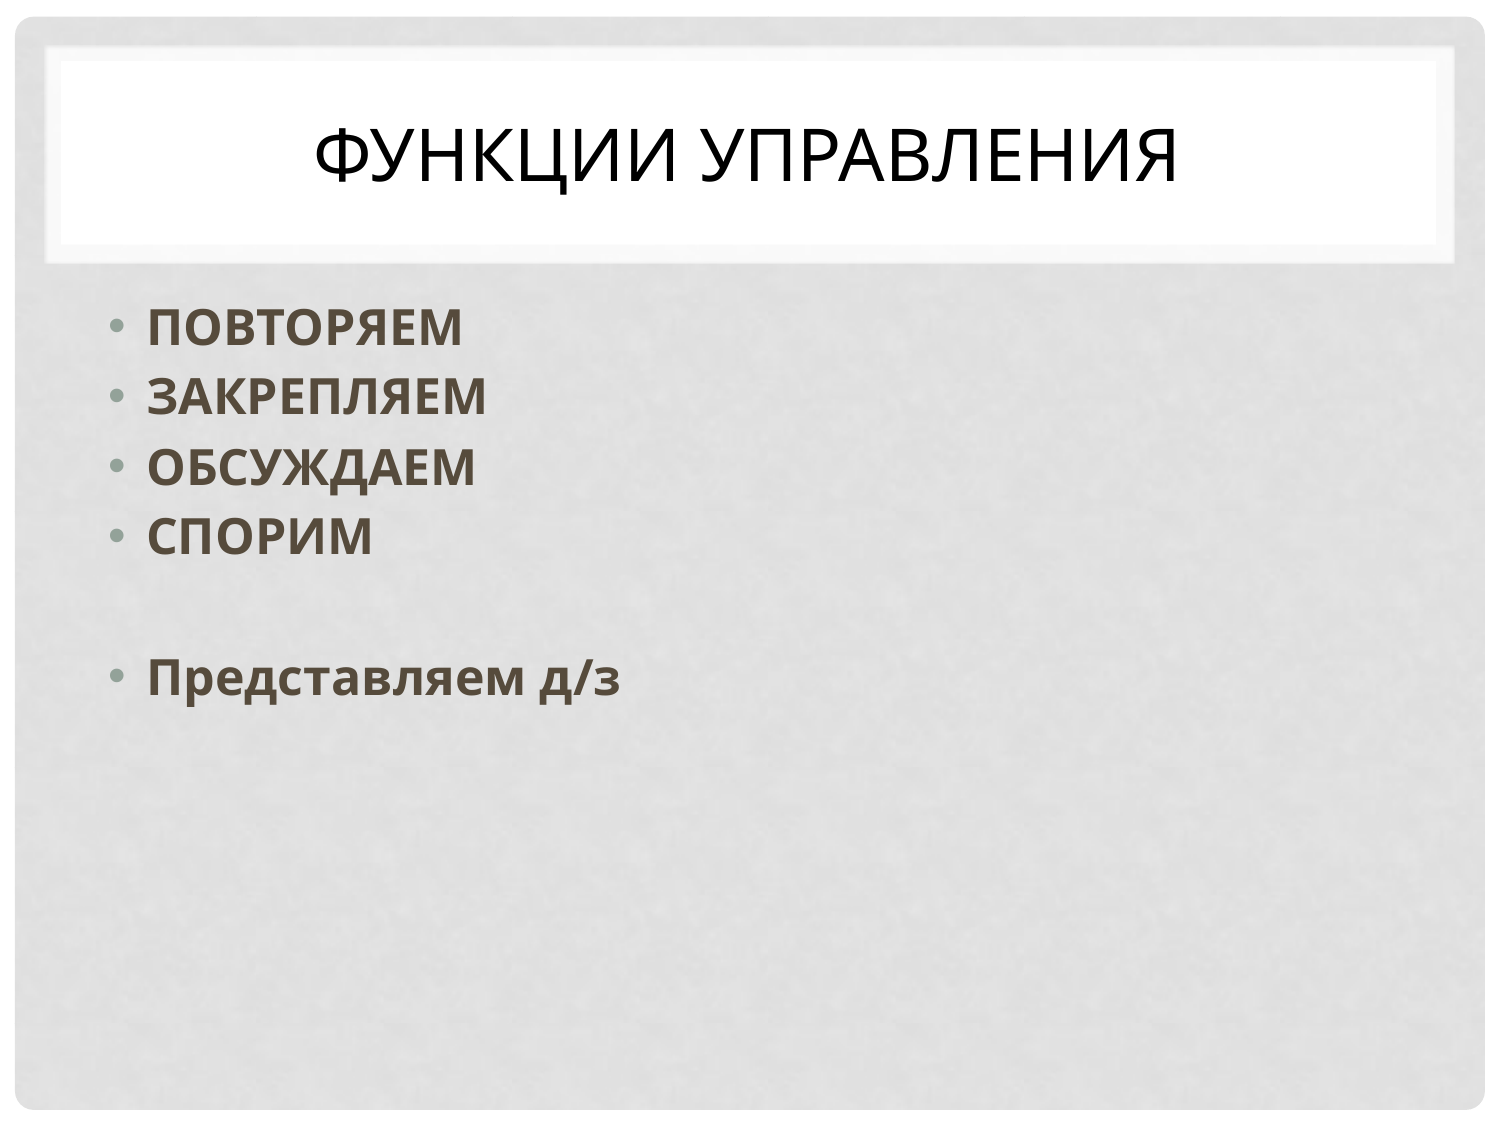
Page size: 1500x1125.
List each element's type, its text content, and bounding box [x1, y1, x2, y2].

list ПОВТОРЯЕМ ЗАКРЕПЛЯЕМ ОБСУЖДАЕМ СПОРИМ Представляем д/з [75, 287, 1425, 1005]
title Функции управления [69, 66, 1425, 238]
